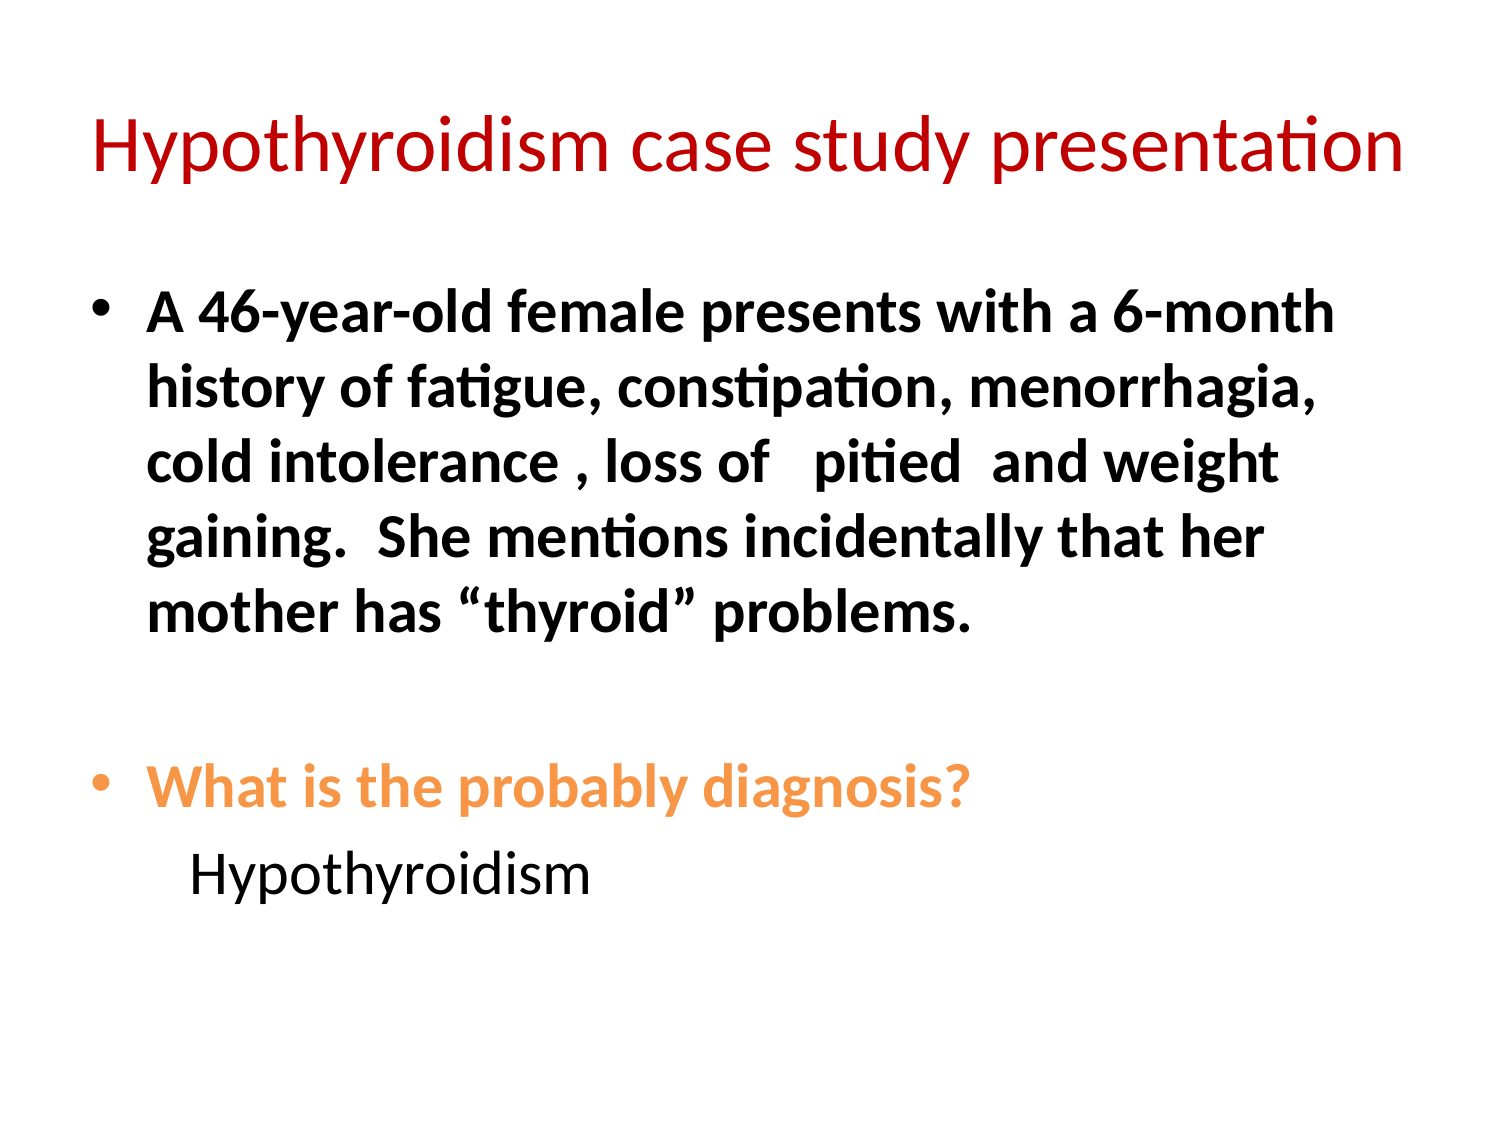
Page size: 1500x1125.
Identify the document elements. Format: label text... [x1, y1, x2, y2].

list A 46-year-old female presents with a 6-month history of fatigue, constipation, menorrhagia, cold intolerance , loss of pitied and weight gaining. She mentions incidentally that her mother has “thyroid” problems. What is the probably diagnosis? Hypothyroidism [75, 262, 1425, 1005]
title Hypothyroidism case study presentation [75, 45, 1425, 233]
